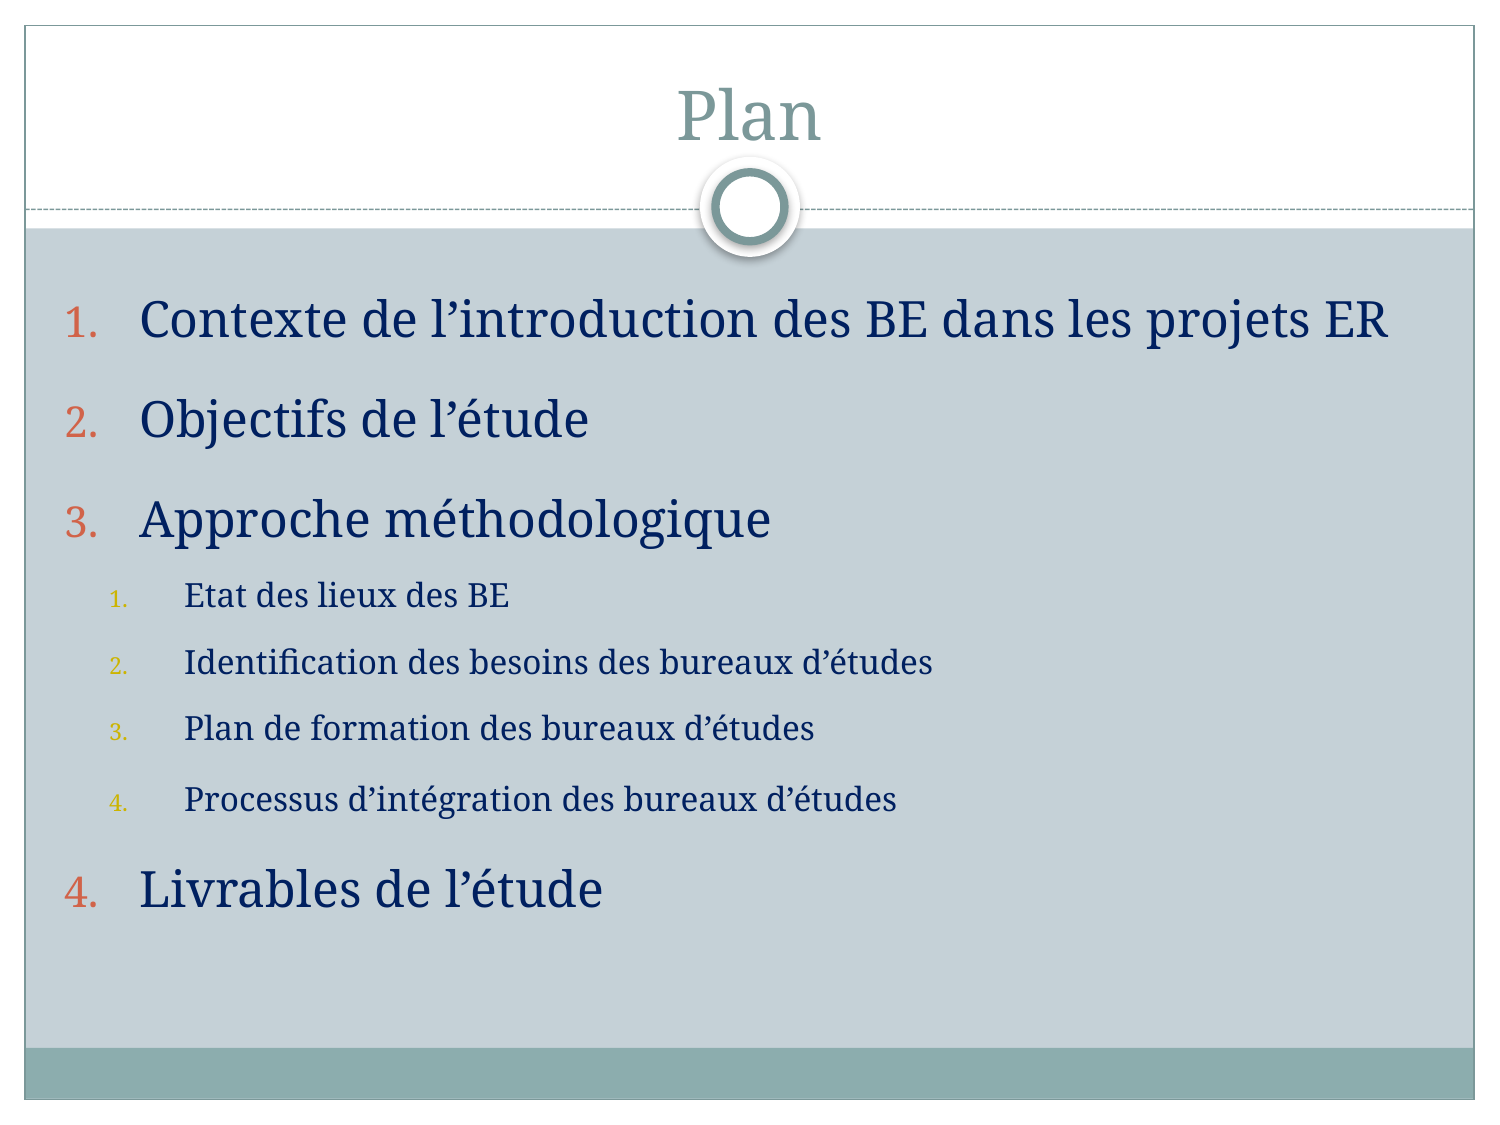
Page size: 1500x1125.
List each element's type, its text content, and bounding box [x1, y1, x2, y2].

list Contexte de l’introduction des BE dans les projets ER Objectifs de l’étude Approche méthodologique Etat des lieux des BE Identification des besoins des bureaux d’études Plan de formation des bureaux d’études Processus d’intégration des bureaux d’études Livrables de l’étude [49, 250, 1445, 1001]
title Plan [49, 37, 1450, 162]
